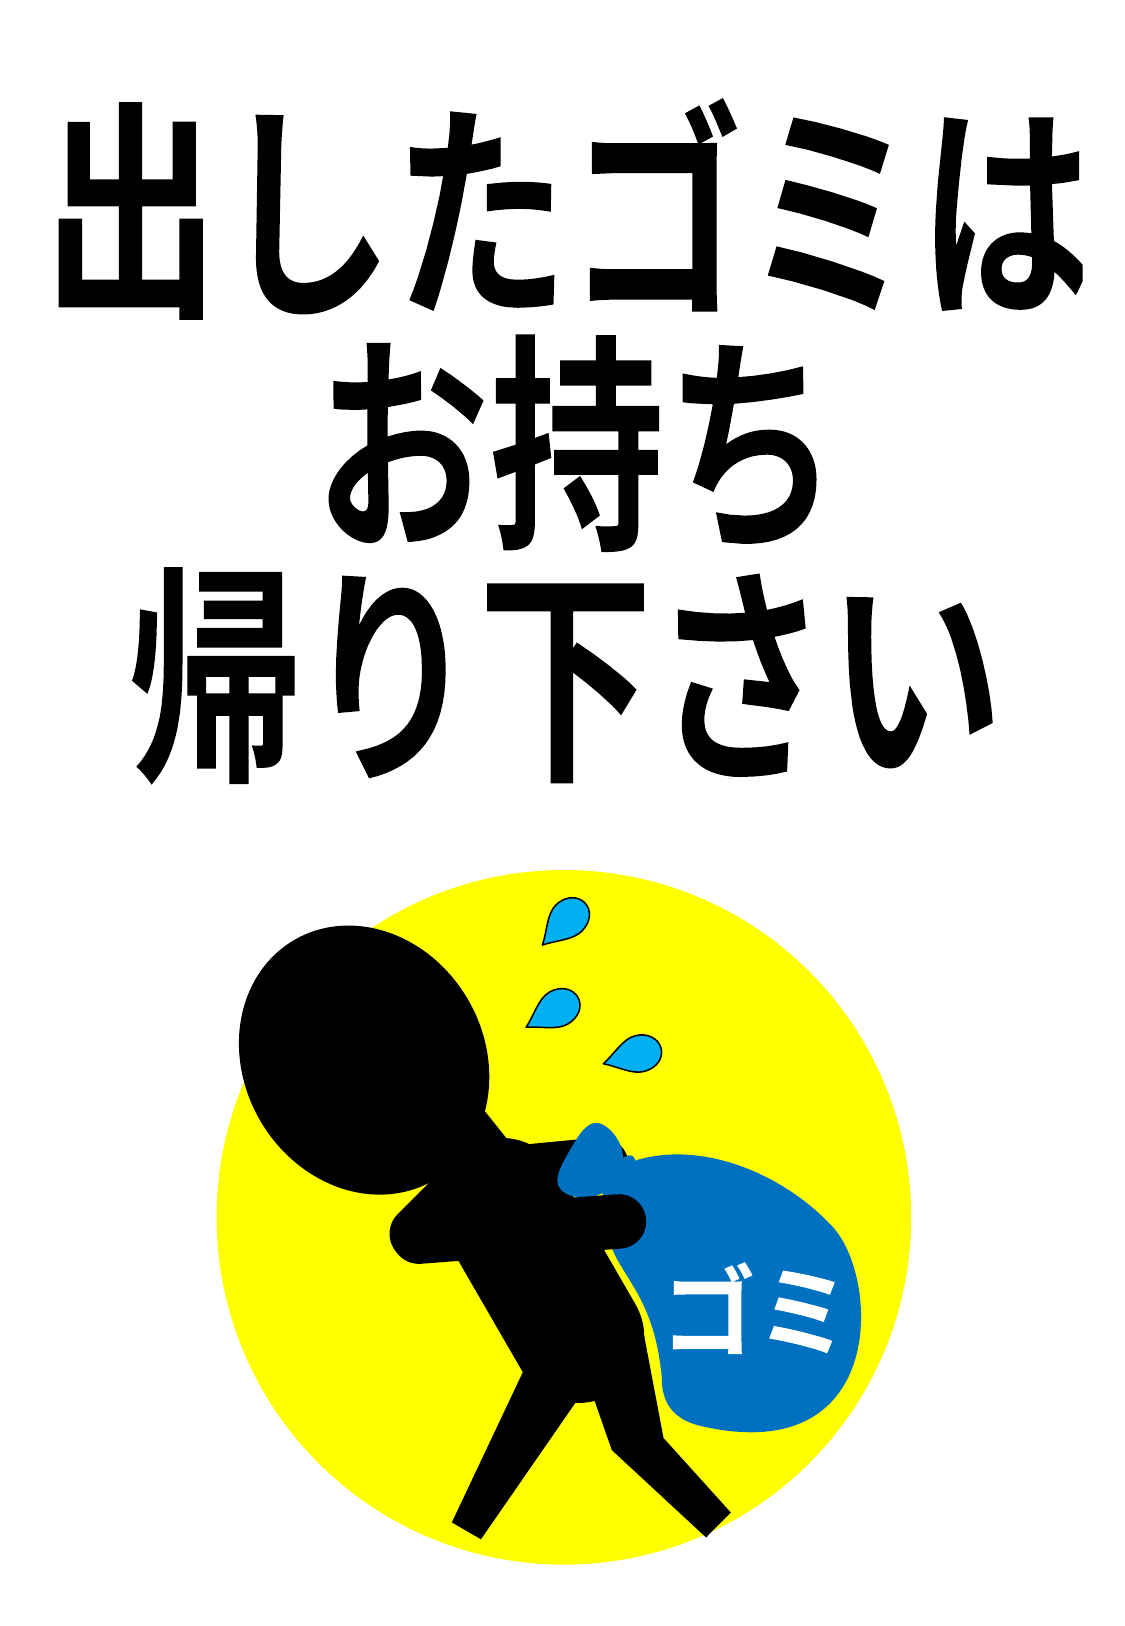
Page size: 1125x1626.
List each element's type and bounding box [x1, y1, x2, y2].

text_box [216, 869, 912, 1565]
